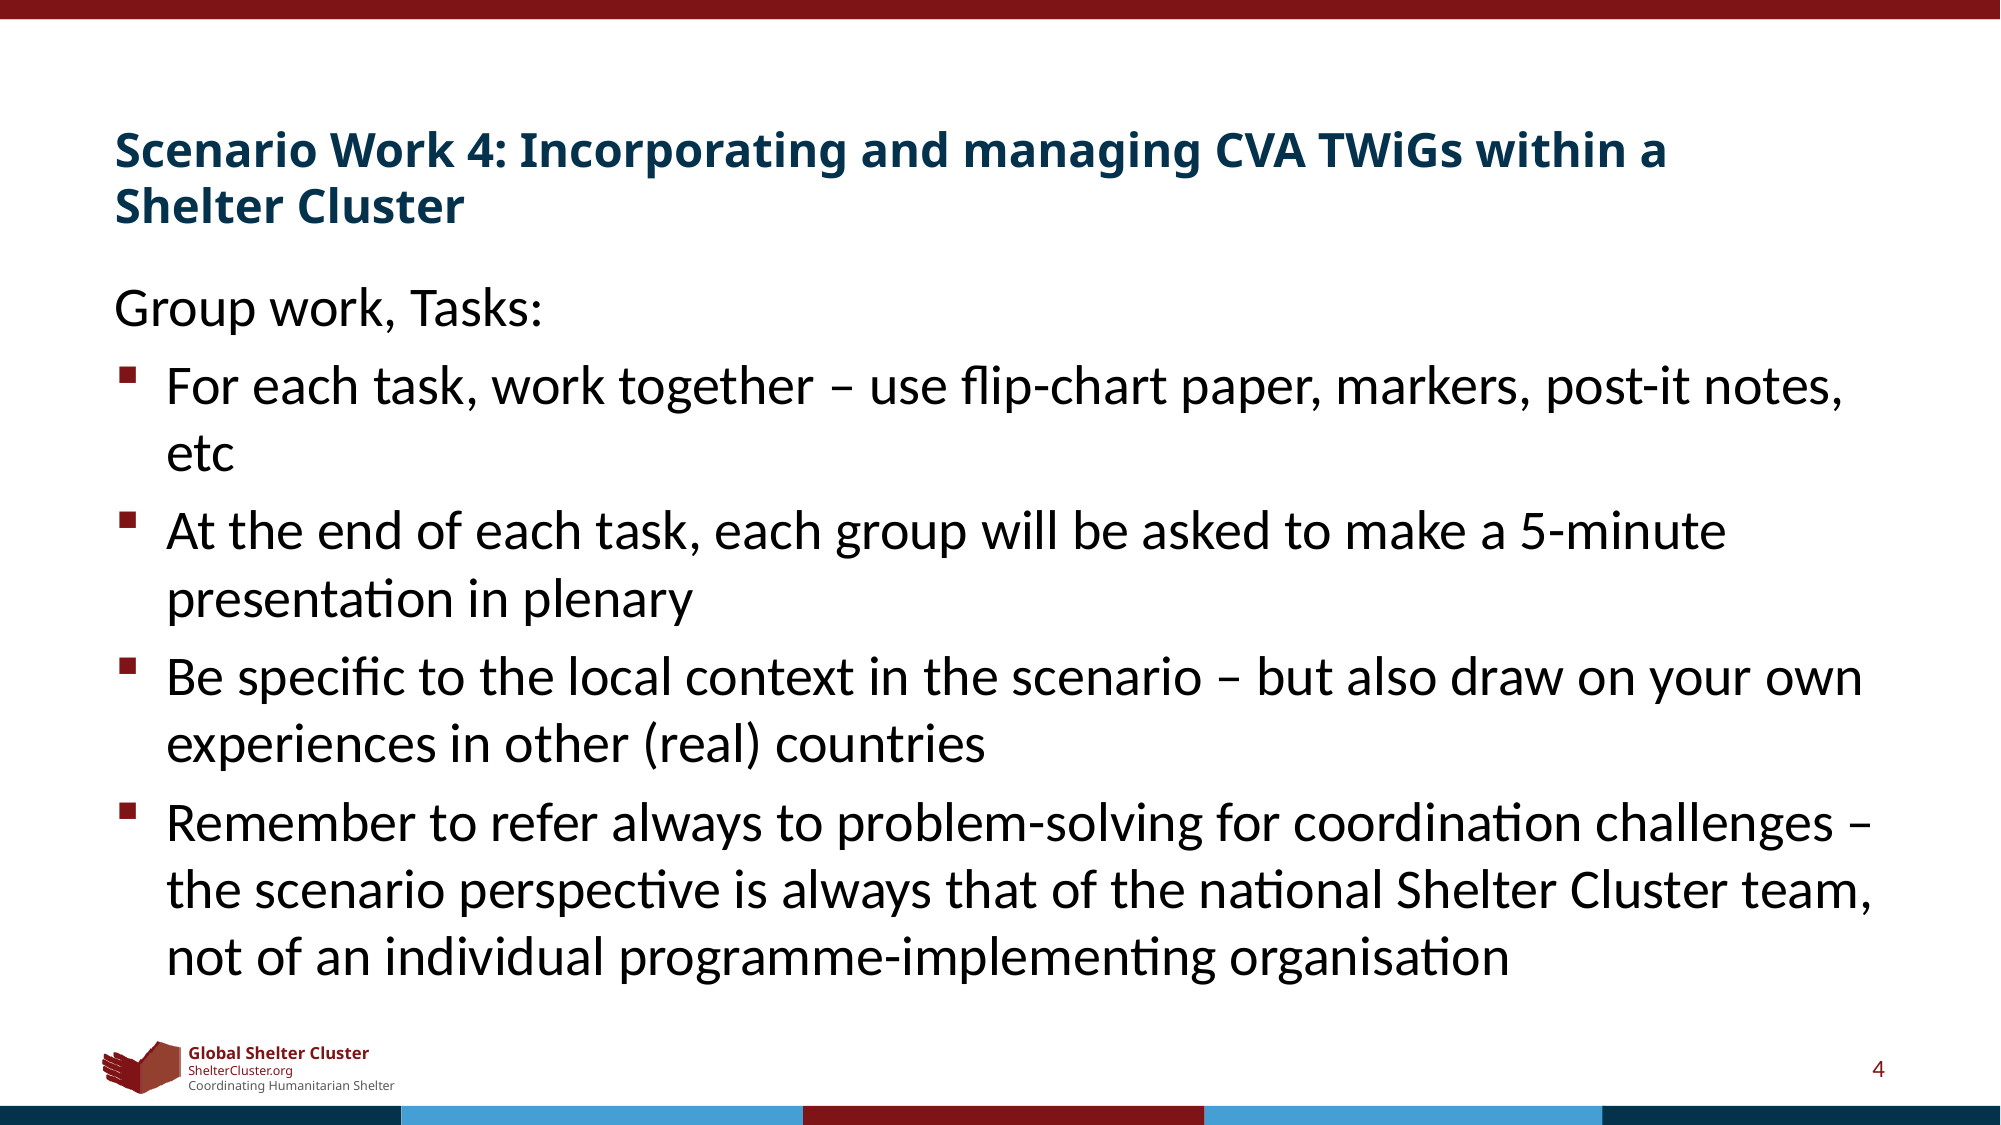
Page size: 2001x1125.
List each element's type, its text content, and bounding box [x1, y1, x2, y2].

picture [102, 1041, 181, 1094]
list Group work, Tasks: For each task, work together – use flip-chart paper, markers, post-it notes, etc At the end of each task, each group will be asked to make a 5-minute presentation in plenary Be specific to the local context in the scenario – but also draw on your own experiences in other (real) countries Remember to refer always to problem-solving for coordination challenges – the scenario perspective is always that of the national Shelter Cluster team, not of an individual programme-implementing organisation [99, 262, 1900, 1005]
slide_number 4 [1433, 1037, 1900, 1098]
title Scenario Work 4: Incorporating and managing CVA TWiGs within a Shelter Cluster [99, 111, 1863, 262]
